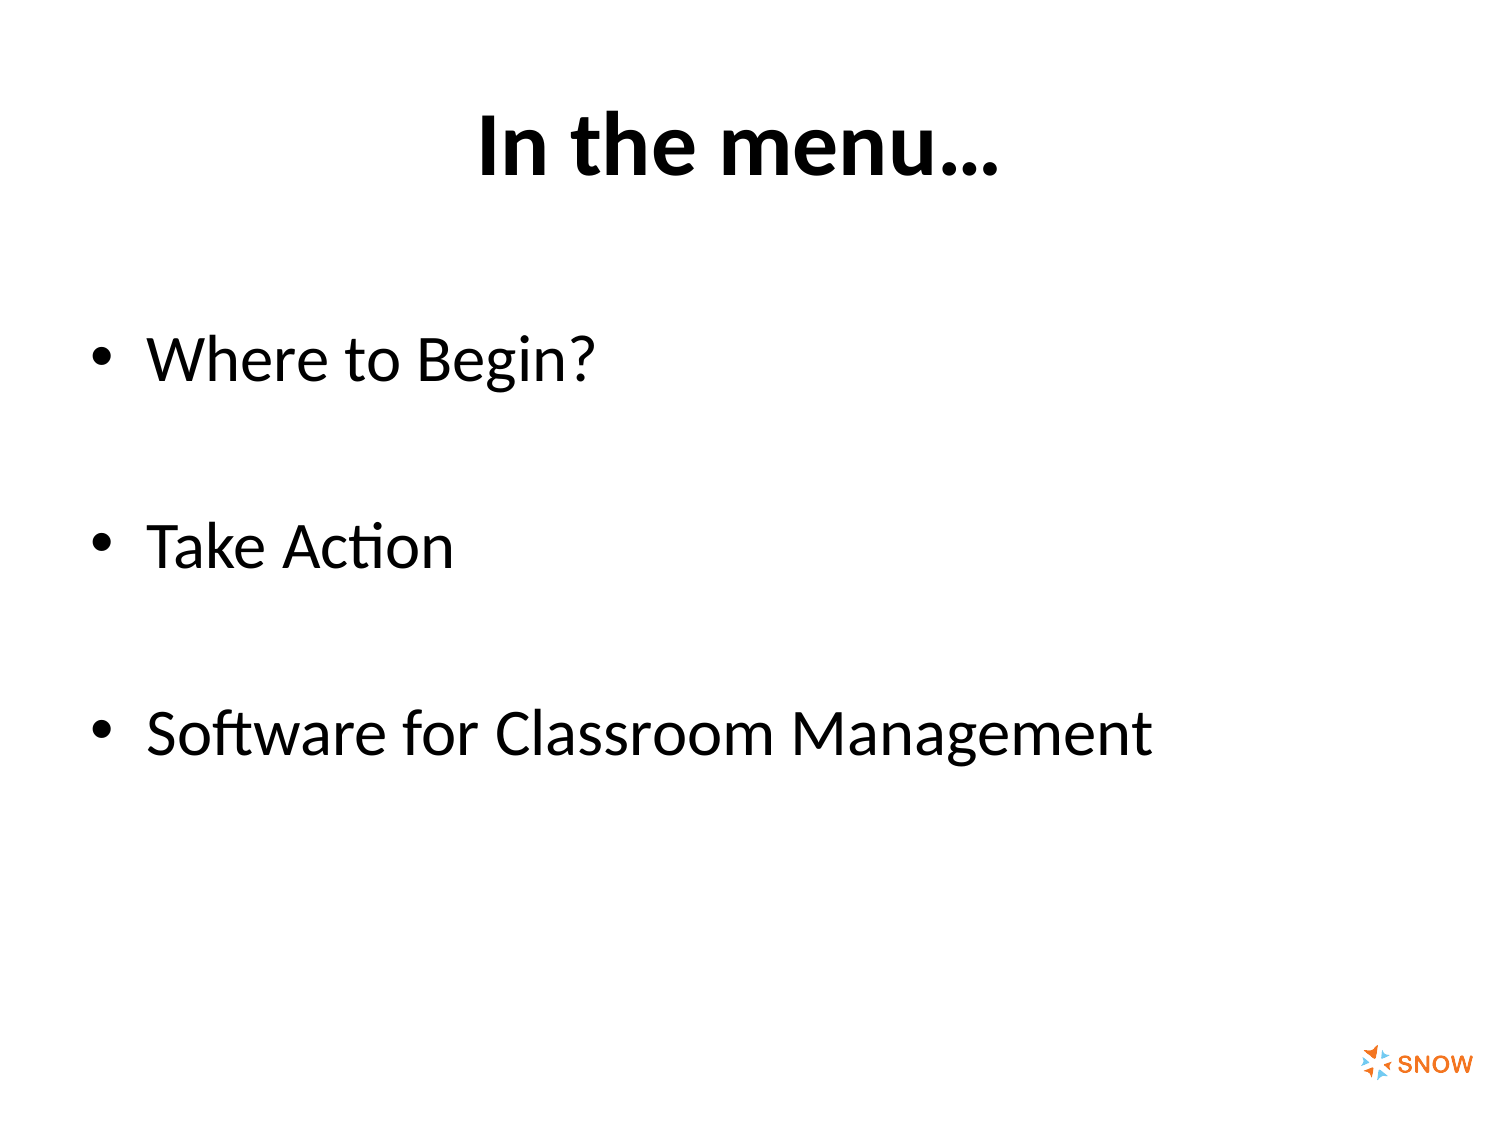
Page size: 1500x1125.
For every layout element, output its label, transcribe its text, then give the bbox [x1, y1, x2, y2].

picture [1340, 1012, 1500, 1125]
list Where to Begin? Take Action Software for Classroom Management [75, 307, 1425, 1050]
title In the menu… [75, 37, 1425, 241]
